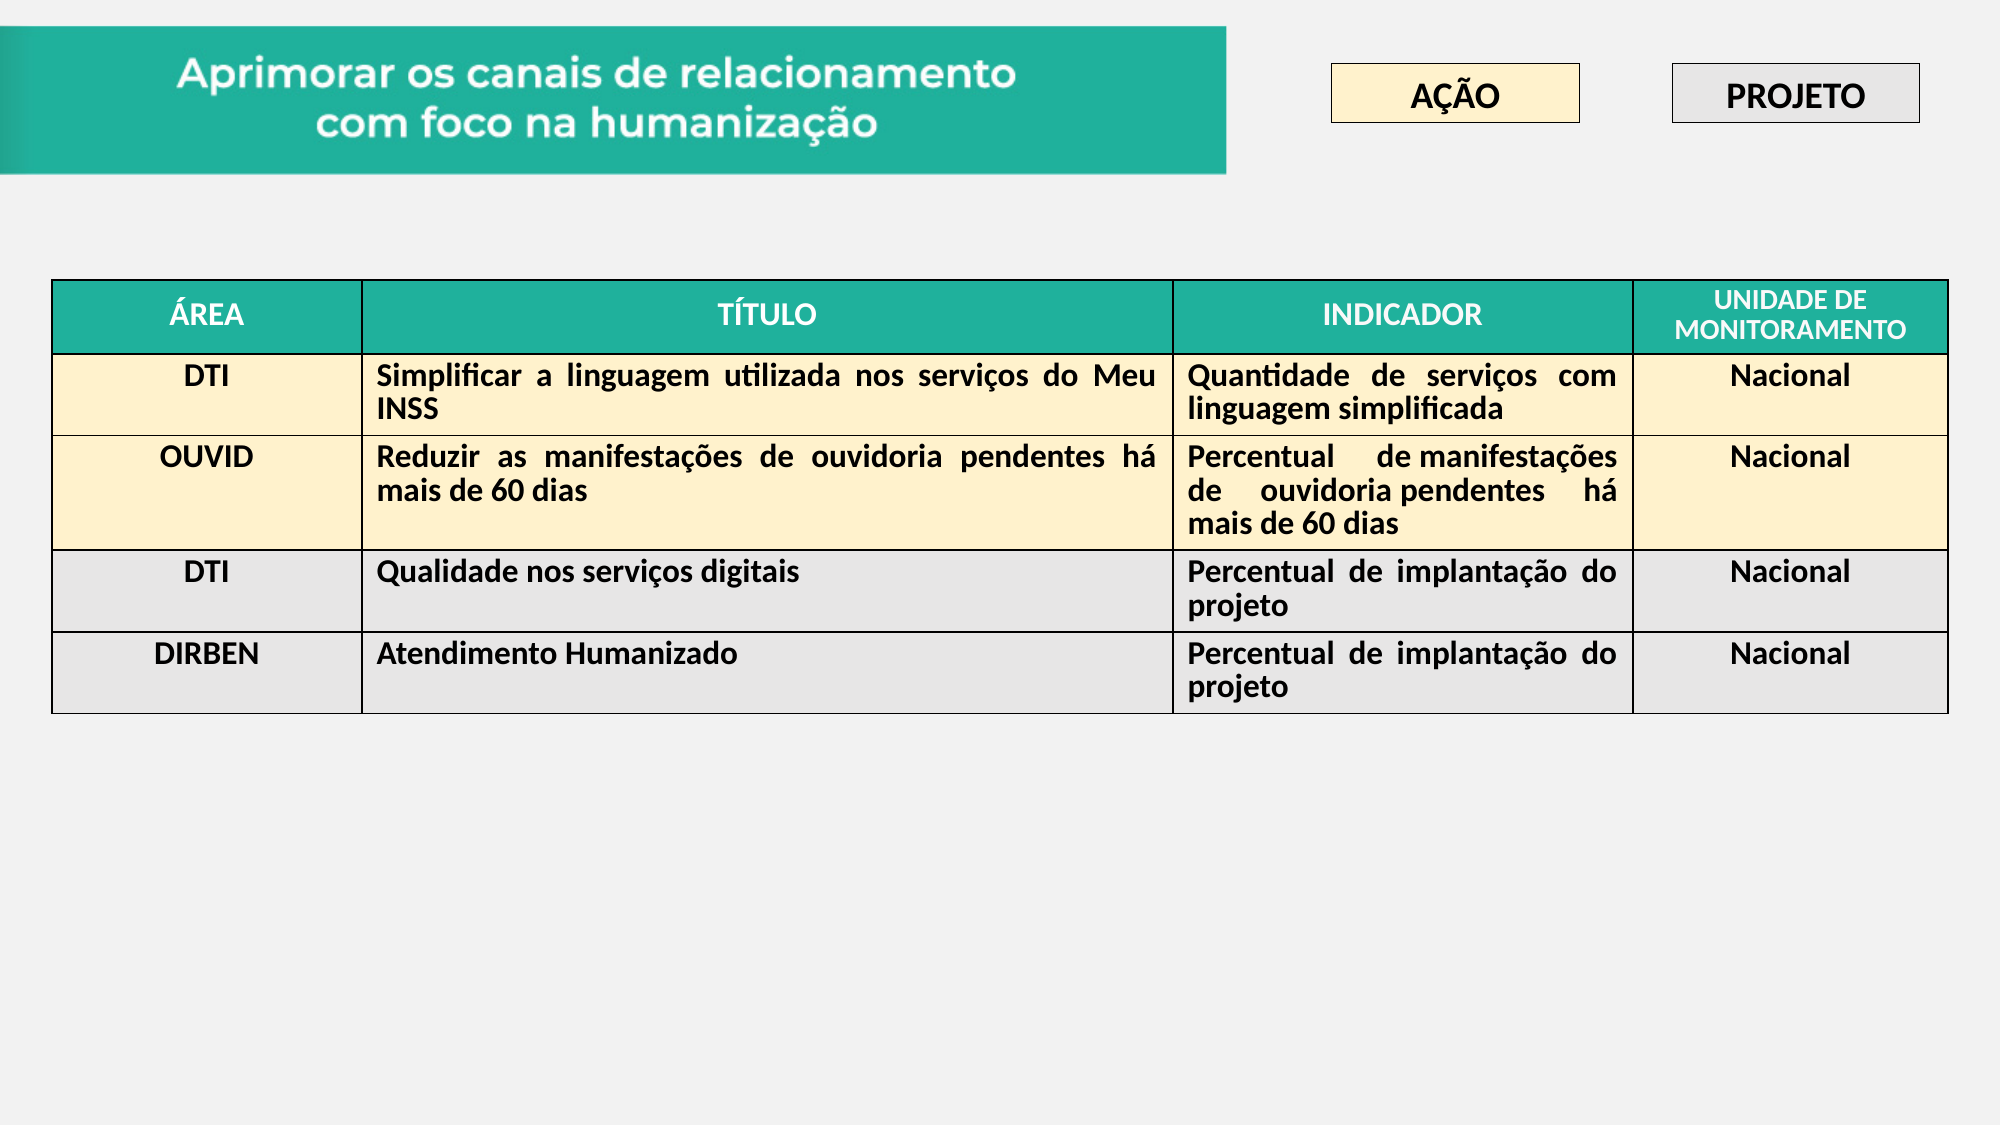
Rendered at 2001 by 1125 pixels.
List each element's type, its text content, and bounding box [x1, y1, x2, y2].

text_box AÇÃO [1331, 63, 1580, 123]
table_cell Nacional [1634, 436, 1947, 549]
table_cell Simplificar a linguagem utilizada nos serviços do Meu INSS [363, 355, 1172, 435]
table_header ÁREA [53, 281, 361, 353]
table_cell Percentual de implantação do projeto [1174, 633, 1632, 713]
table_header TÍTULO [363, 281, 1172, 353]
table_cell Nacional [1634, 551, 1947, 631]
table_cell OUVID [53, 436, 361, 549]
text_box PROJETO [1672, 63, 1920, 123]
table_cell Percentual de manifestações de ouvidoria pendentes há mais de 60 dias [1174, 436, 1632, 549]
table_header INDICADOR [1174, 281, 1632, 353]
table_cell DIRBEN [53, 633, 361, 713]
table_cell Atendimento Humanizado [363, 633, 1172, 713]
table_header UNIDADE DE MONITORAMENTO [1634, 281, 1947, 353]
table_cell DTI [53, 551, 361, 631]
picture [0, 25, 1227, 175]
table_cell Qualidade nos serviços digitais [363, 551, 1172, 631]
table_cell Percentual de implantação do projeto [1174, 551, 1632, 631]
table_cell Nacional [1634, 355, 1947, 435]
table_cell Reduzir as manifestações de ouvidoria pendentes há mais de 60 dias [363, 436, 1172, 549]
table_cell DTI [53, 355, 361, 435]
table_cell Nacional [1634, 633, 1947, 713]
table_cell Quantidade de serviços com linguagem simplificada [1174, 355, 1632, 435]
